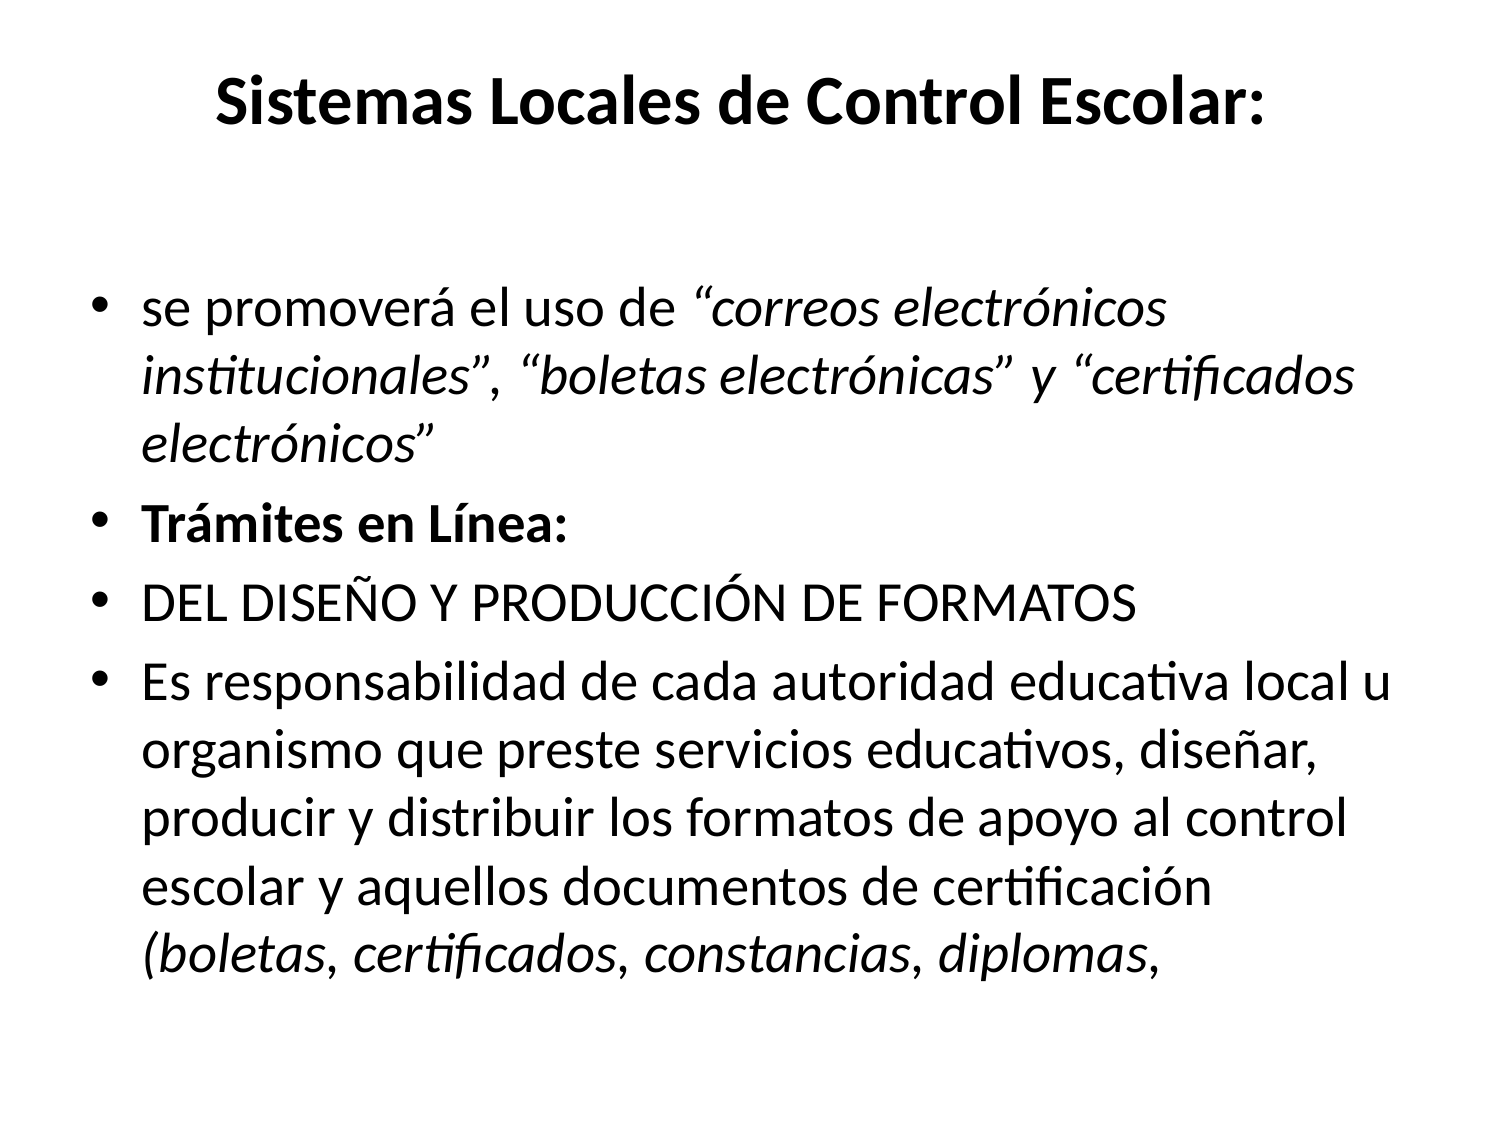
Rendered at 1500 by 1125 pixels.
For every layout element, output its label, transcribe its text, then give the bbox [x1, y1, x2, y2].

list se promoverá el uso de “correos electrónicos institucionales”, “boletas electrónicas” y “certificados electrónicos” Trámites en Línea: DEL DISEÑO Y PRODUCCIÓN DE FORMATOS Es responsabilidad de cada autoridad educativa local u organismo que preste servicios educativos, diseñar, producir y distribuir los formatos de apoyo al control escolar y aquellos documentos de certificación (boletas, certificados, constancias, diplomas, [75, 262, 1425, 1005]
title Sistemas Locales de Control Escolar: [75, 45, 1425, 233]
